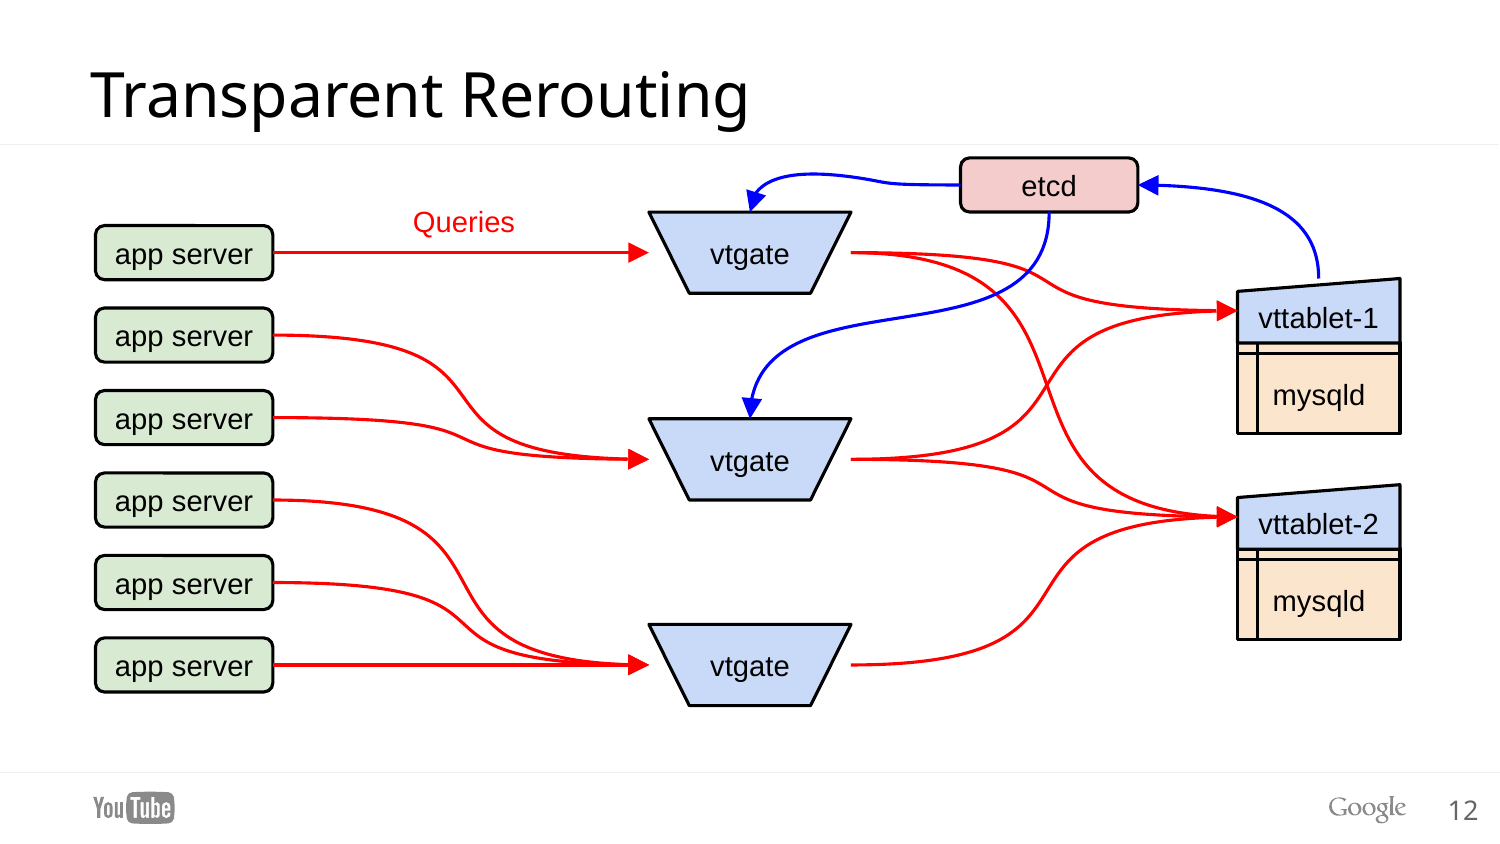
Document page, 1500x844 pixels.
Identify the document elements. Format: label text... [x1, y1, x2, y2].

text_box app server [95, 555, 267, 610]
text_box app server [95, 472, 273, 528]
text_box vtgate [672, 418, 823, 500]
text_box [830, 252, 1238, 518]
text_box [1242, 484, 1401, 640]
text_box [830, 525, 1238, 666]
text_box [272, 334, 670, 460]
text_box app server [95, 307, 273, 363]
text_box app server [95, 637, 273, 693]
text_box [795, 165, 1004, 466]
text_box Queries [386, 188, 542, 251]
text_box app server [95, 225, 273, 280]
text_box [1178, 144, 1279, 326]
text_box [749, 184, 790, 213]
text_box vtgate [672, 624, 828, 706]
title Transparent Rerouting [75, 33, 1425, 145]
slide_number ‹#› [1403, 779, 1494, 844]
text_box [272, 499, 670, 666]
text_box app server [95, 390, 267, 445]
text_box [1242, 278, 1401, 434]
text_box vtgate [648, 212, 790, 294]
text_box etcd [961, 157, 1138, 213]
